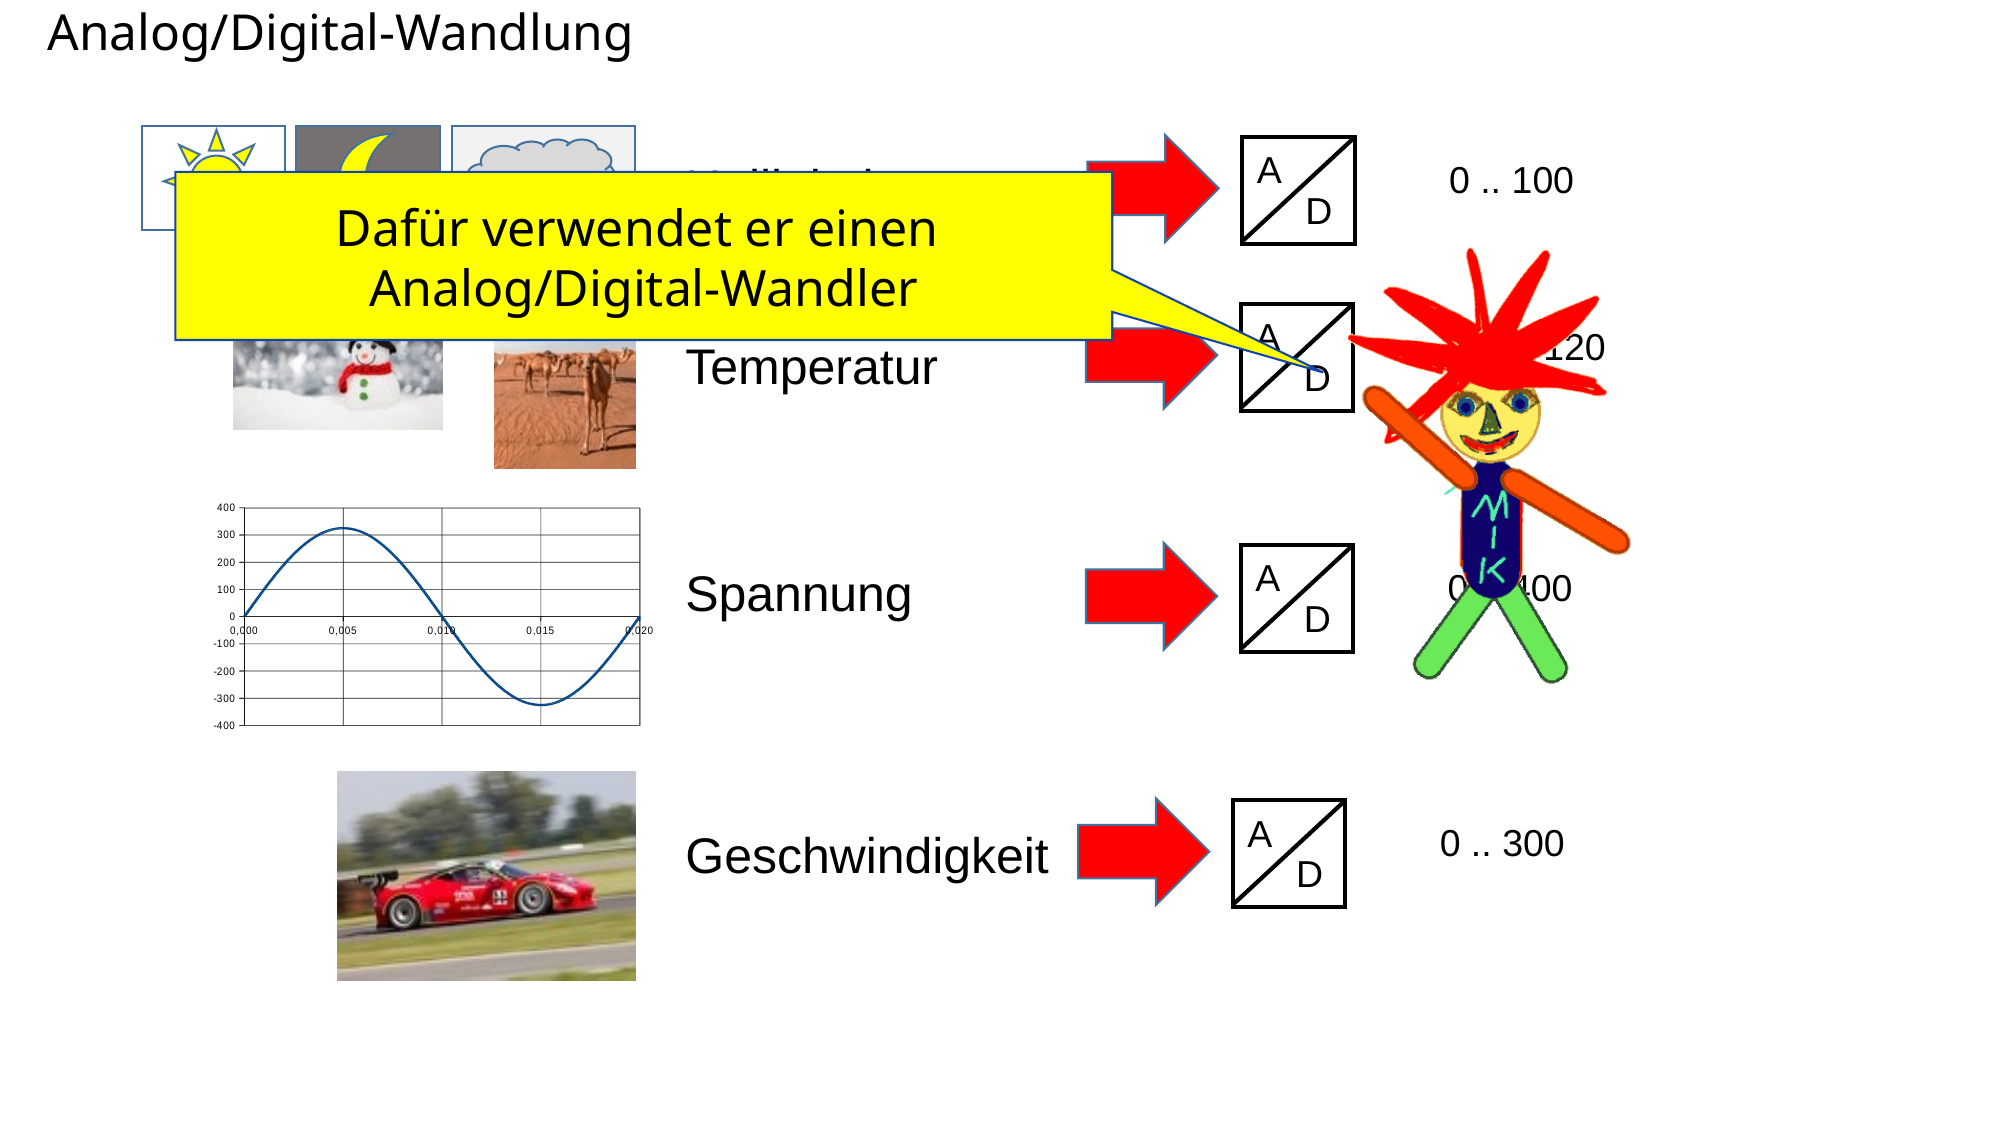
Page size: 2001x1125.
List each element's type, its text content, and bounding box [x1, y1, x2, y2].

text_box Temperatur [670, 342, 996, 402]
text_box Spannung [670, 554, 950, 630]
picture [187, 475, 657, 752]
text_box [1240, 544, 1328, 652]
text_box Geschwindigkeit [670, 816, 1088, 891]
title Analog/Digital-Wandlung [0, 0, 682, 69]
picture [233, 289, 443, 430]
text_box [1240, 303, 1328, 411]
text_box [141, 125, 950, 233]
text_box 0 .. 100 [1434, 148, 1639, 209]
picture [337, 771, 636, 981]
picture [1328, 232, 1645, 696]
text_box [1077, 795, 1211, 908]
picture [494, 257, 636, 469]
text_box [1084, 327, 1219, 412]
text_box [1084, 540, 1219, 653]
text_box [1232, 800, 1346, 908]
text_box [1242, 136, 1355, 245]
text_box [1086, 132, 1221, 245]
text_box Dafür verwendet er einen Analog/Digital-Wandler [174, 170, 1240, 350]
text_box 0 .. 300 [1424, 811, 1630, 872]
